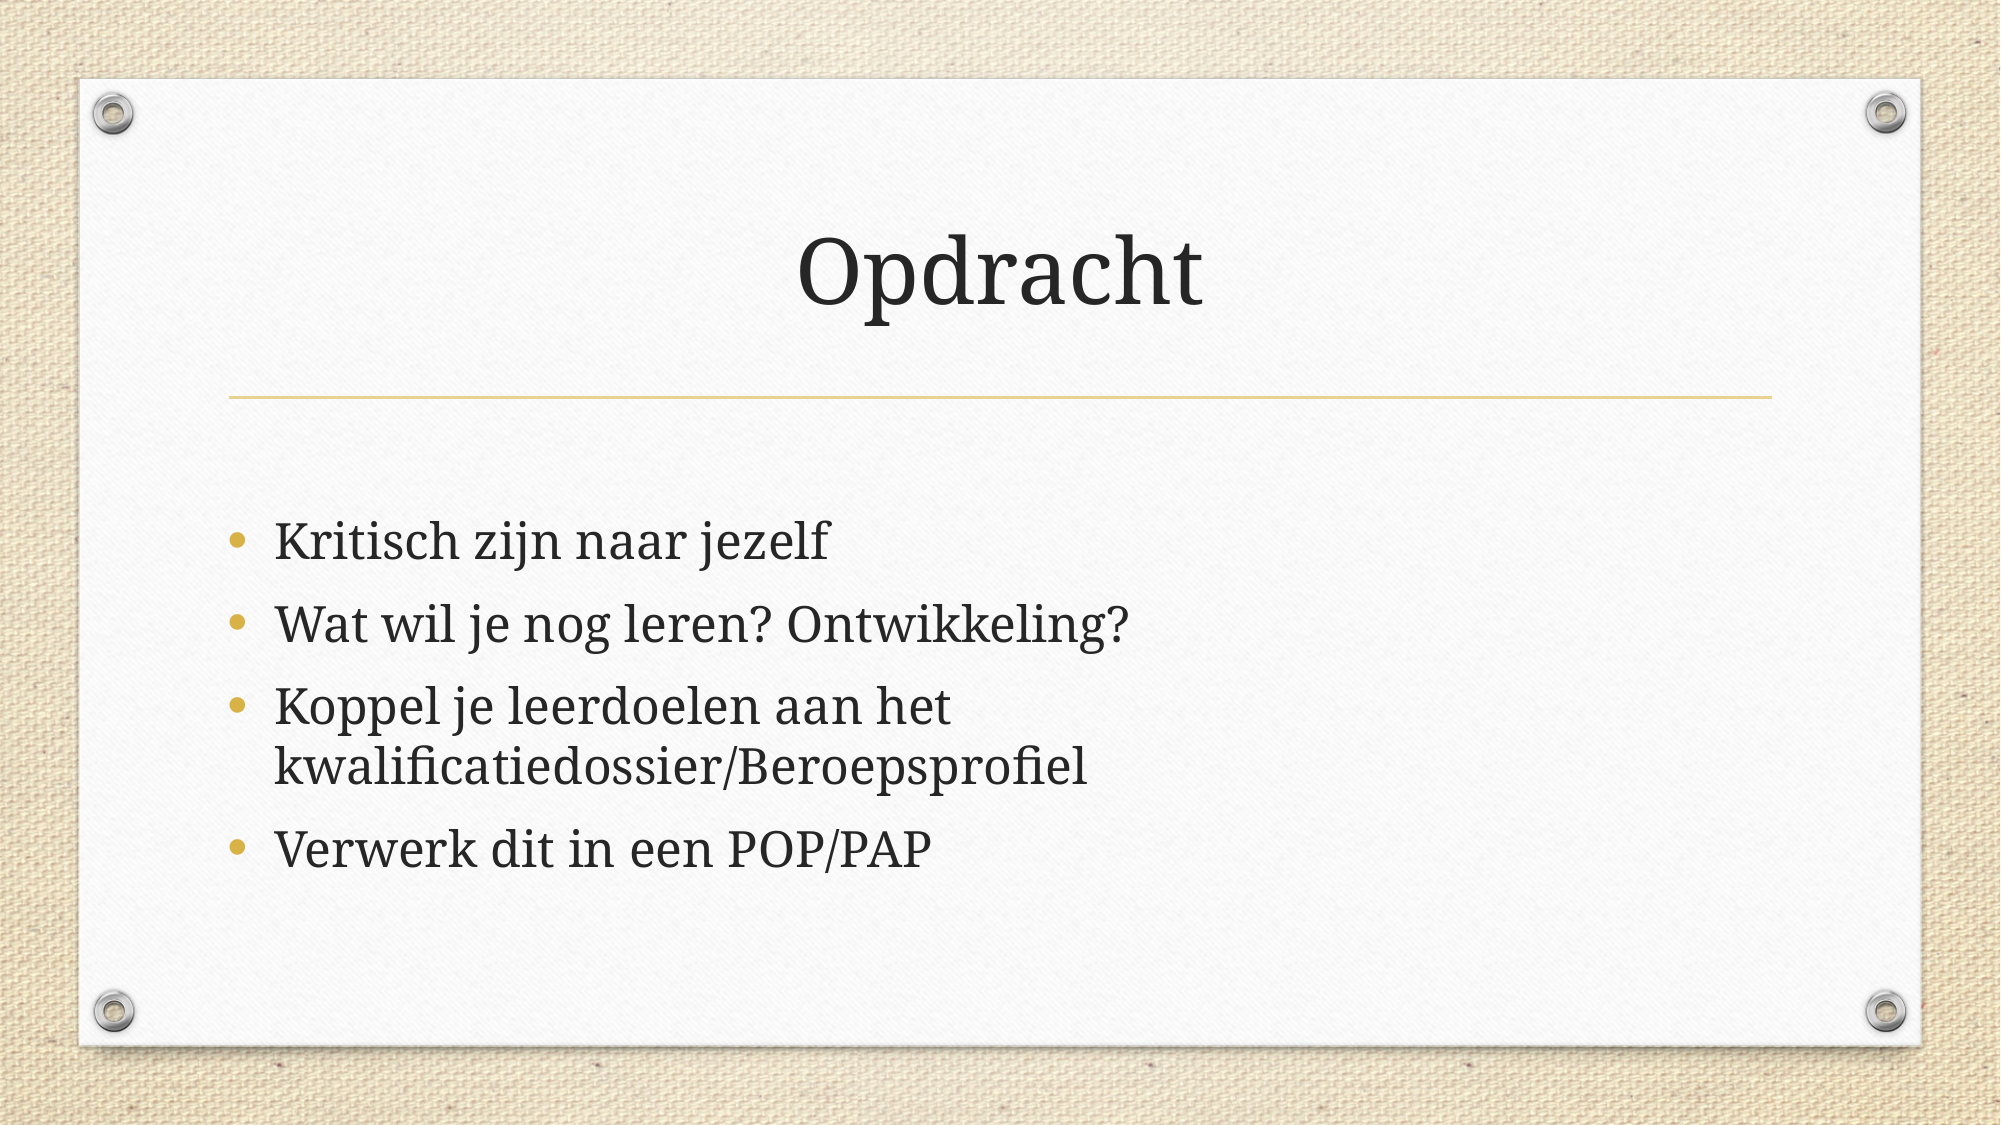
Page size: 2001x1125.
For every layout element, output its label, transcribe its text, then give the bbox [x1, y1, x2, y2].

picture [0, 0, 2001, 1125]
list Kritisch zijn naar jezelf Wat wil je nog leren? Ontwikkeling? Koppel je leerdoelen aan het kwalificatiedossier/Beroepsprofiel Verwerk dit in een POP/PAP [212, 419, 1788, 964]
title Opdracht [212, 161, 1788, 375]
